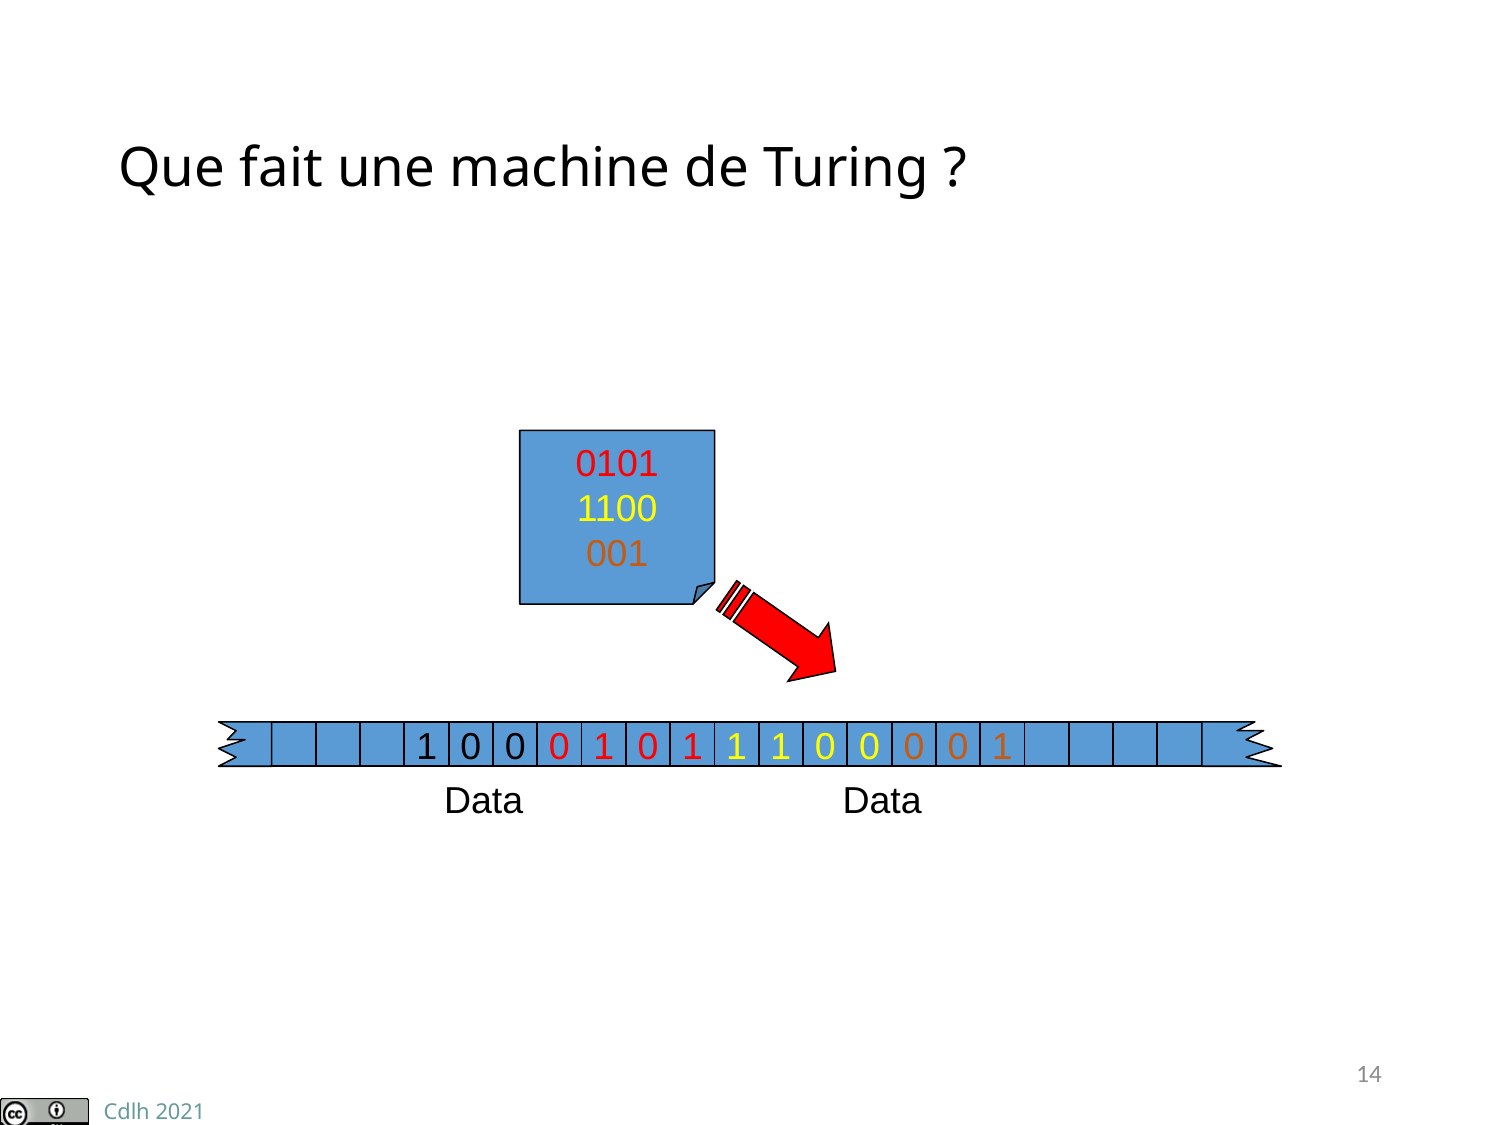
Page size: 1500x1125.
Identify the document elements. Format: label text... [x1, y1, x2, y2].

text_box 1 [758, 721, 803, 767]
text_box [1157, 721, 1202, 767]
text_box 1 [980, 721, 1024, 767]
text_box 0 [493, 721, 537, 767]
text_box [315, 721, 360, 767]
text_box 0 [891, 721, 935, 767]
text_box [716, 580, 741, 613]
text_box 1 [405, 721, 448, 767]
text_box [360, 721, 405, 767]
text_box [723, 585, 751, 620]
slide_number 14 [1059, 1042, 1397, 1103]
text_box 0101 1100 001 [519, 430, 715, 605]
text_box [1024, 721, 1068, 767]
text_box Data [429, 768, 539, 829]
text_box [1113, 721, 1157, 767]
text_box 1 [714, 721, 758, 767]
text_box [272, 721, 315, 767]
text_box [218, 721, 272, 767]
title Que fait une machine de Turing ? [103, 59, 1397, 278]
text_box 0 [935, 721, 980, 767]
text_box Data [828, 768, 937, 829]
text_box 0 [448, 721, 493, 767]
text_box 0 [803, 721, 847, 767]
text_box 0 [847, 721, 891, 767]
text_box [733, 592, 836, 682]
picture [0, 1098, 89, 1125]
text_box 1 [581, 721, 625, 767]
text_box 0 [625, 721, 670, 767]
text_box [1068, 721, 1113, 767]
text_box 1 [670, 721, 714, 767]
text_box 0 [537, 721, 581, 767]
text_box [1202, 721, 1282, 767]
